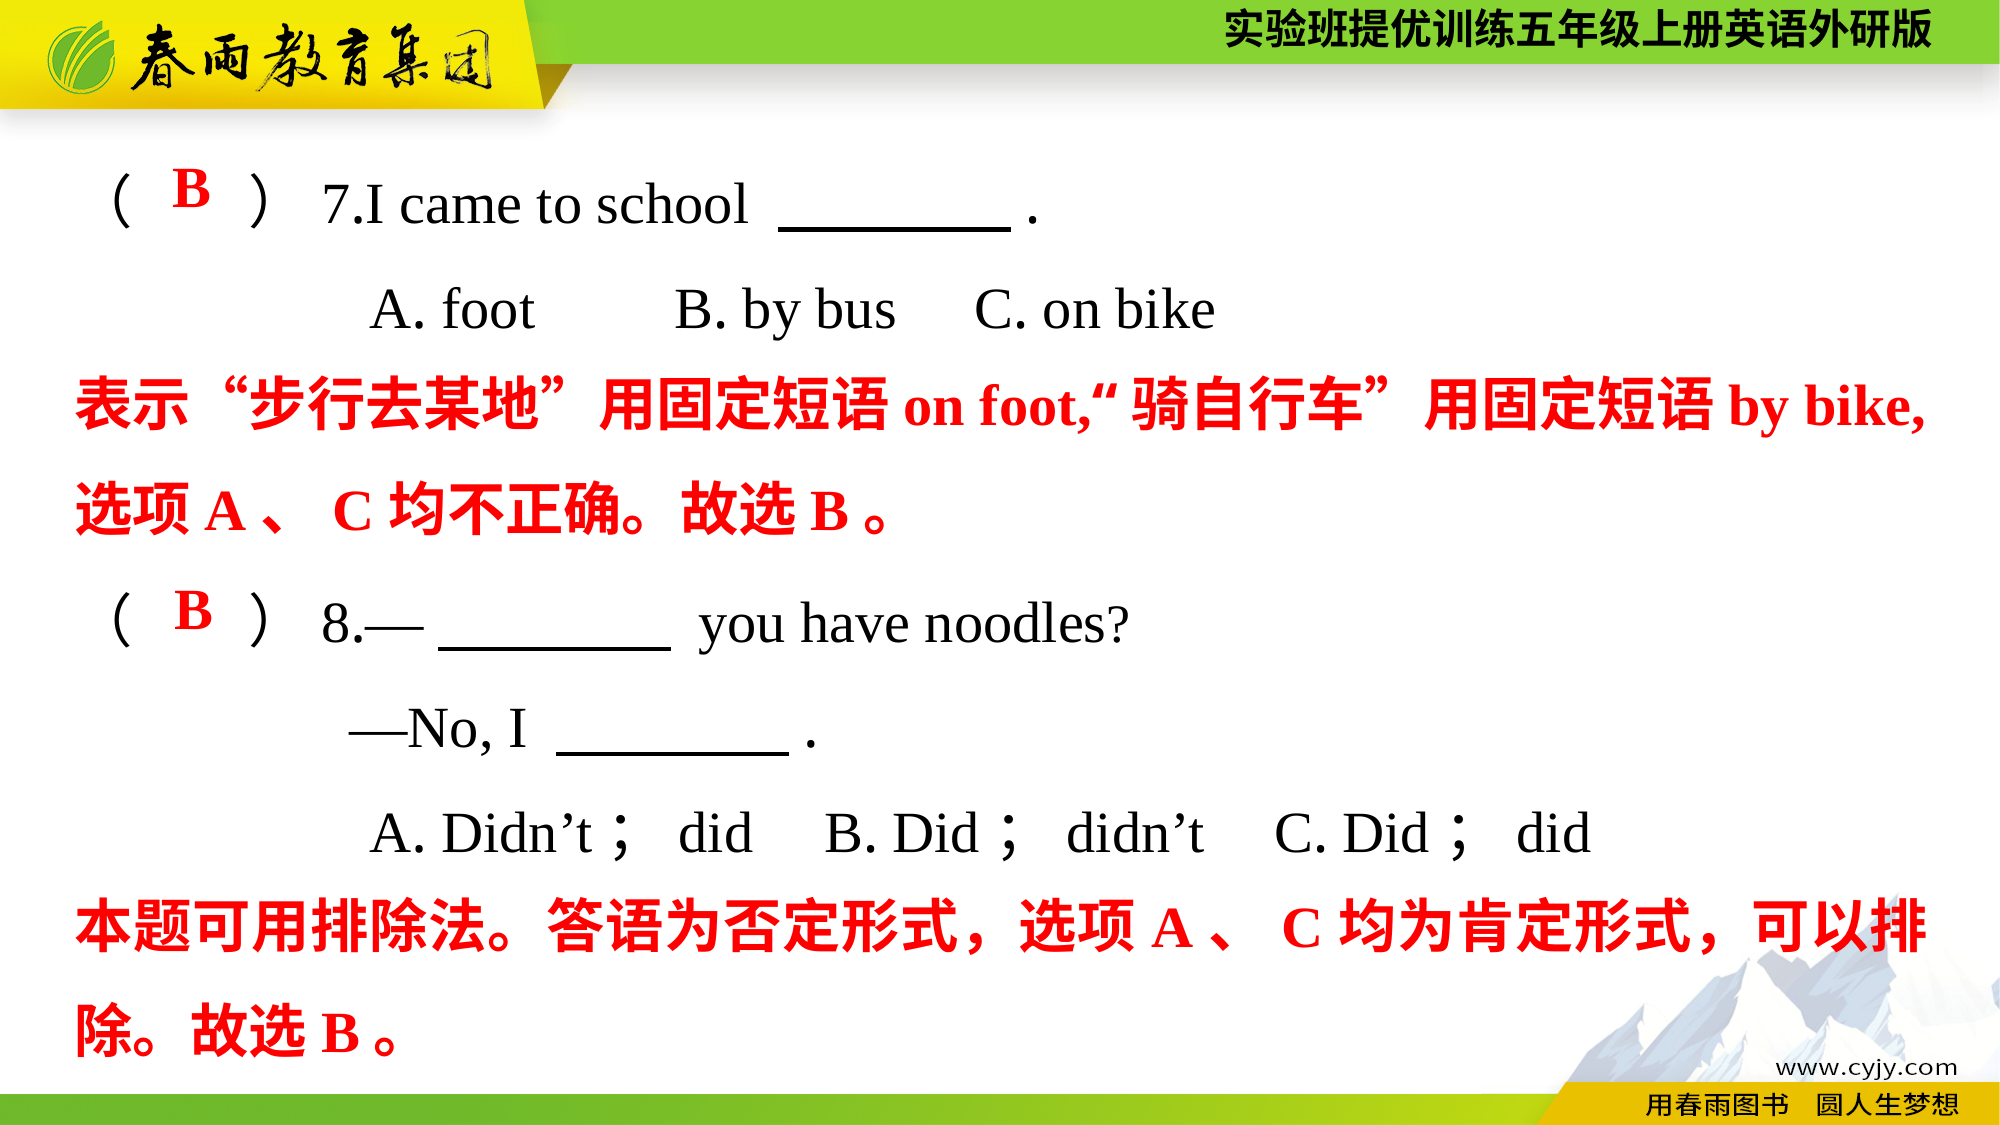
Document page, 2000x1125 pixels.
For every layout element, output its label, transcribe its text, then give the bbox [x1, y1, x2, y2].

text_box 表示“步行去某地”用固定短语on foot,“骑自行车”用固定短语by bike,选项A、C均不正确。故选B。 [59, 325, 1944, 550]
text_box 本题可用排除法。答语为否定形式，选项A、C均为肯定形式，可以排除。故选B。 [59, 846, 1944, 1072]
text_box B [157, 142, 226, 227]
list （ ）7.I came to school . A. foot B. by bus C. on bike （ ）8.— you have noodles? —No, I . A. Didn’t；did B. Did；didn’t C. Did；did [59, 122, 1944, 325]
picture [0, 0, 2000, 1125]
list （ ）7.I came to school . A. foot B. by bus C. on bike （ ）8.— you have noodles? —No, I . A. Didn’t；did B. Did；didn’t C. Did；did [59, 550, 1944, 846]
text_box B [159, 563, 229, 649]
